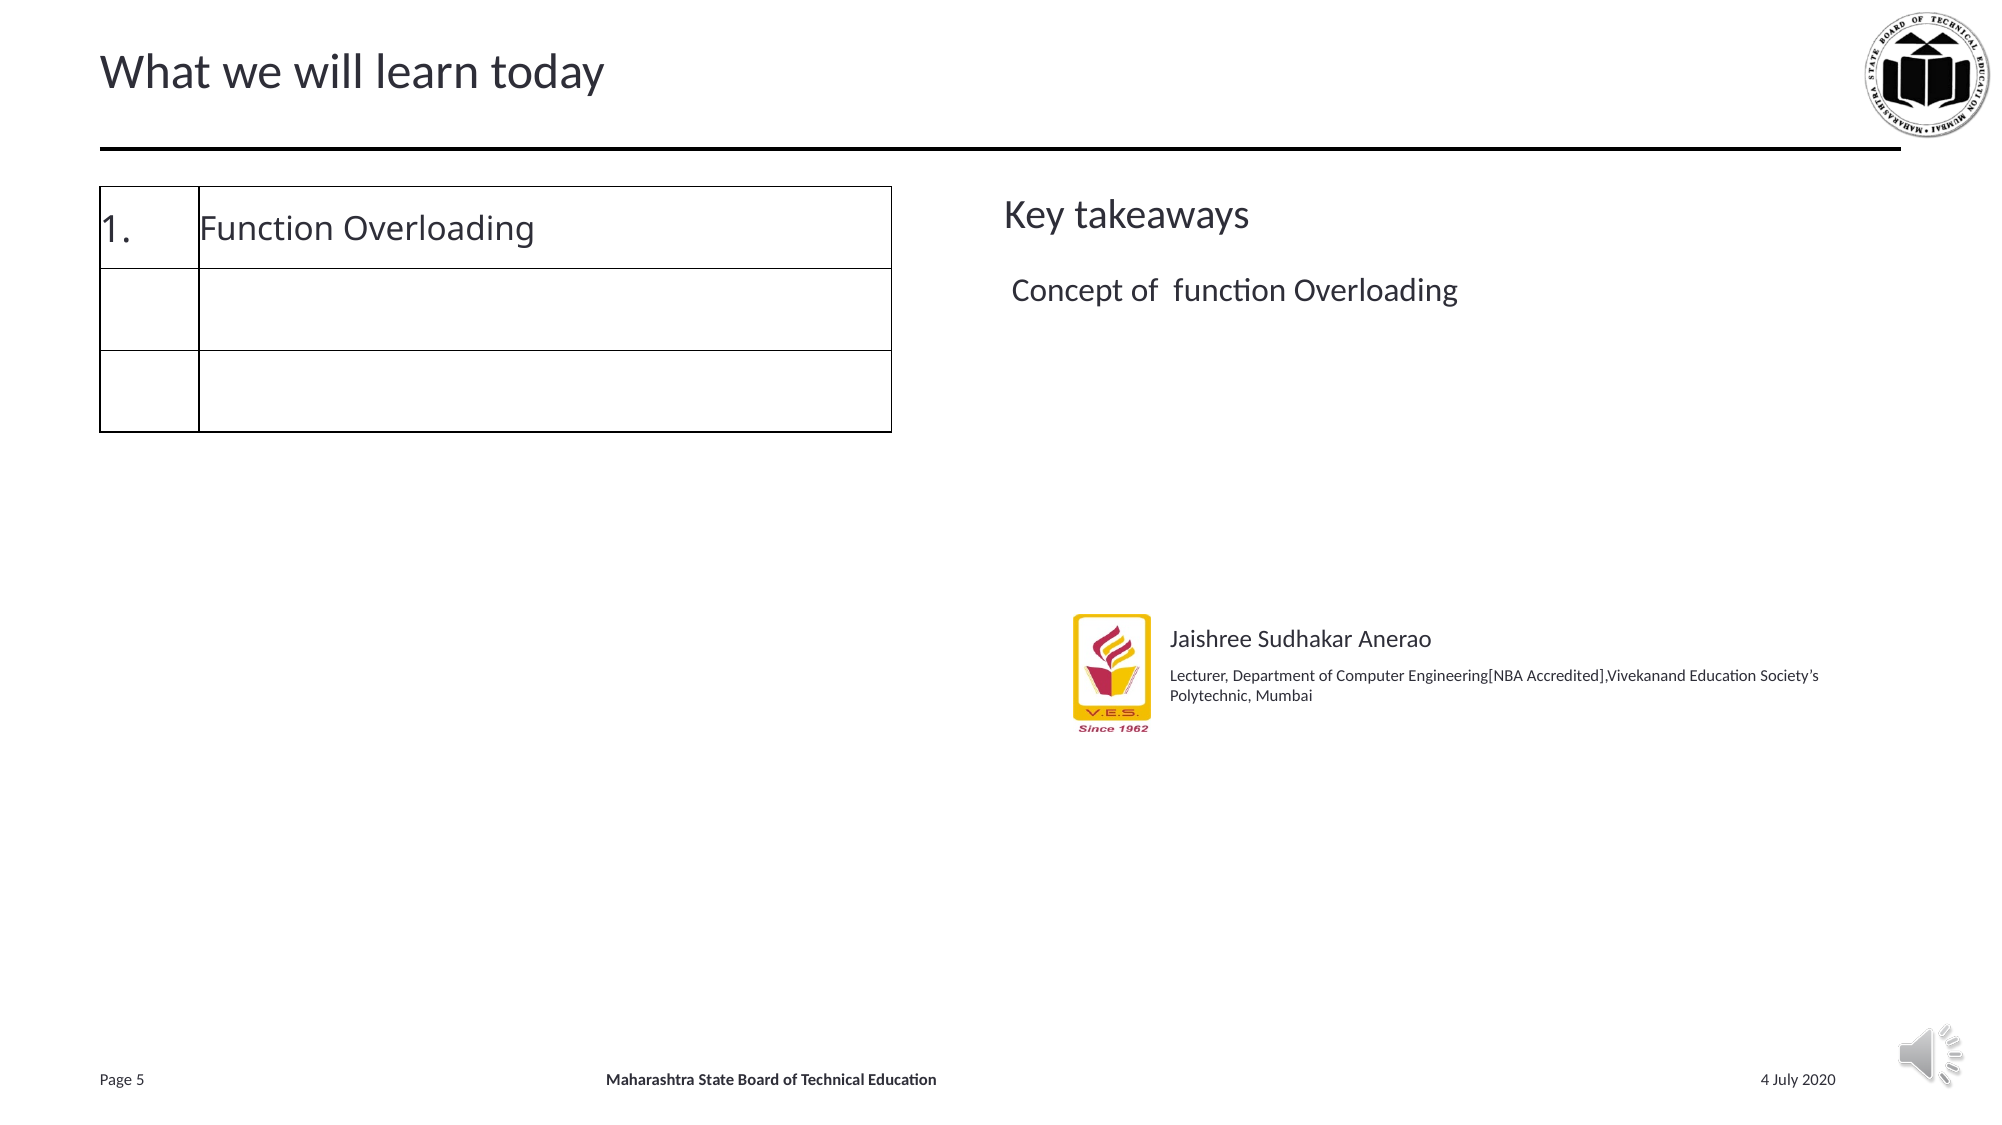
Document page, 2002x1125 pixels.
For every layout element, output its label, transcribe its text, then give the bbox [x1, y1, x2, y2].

picture [1073, 614, 1151, 732]
table_cell [200, 269, 891, 350]
table_header Function Overloading [200, 187, 891, 268]
table_cell [200, 351, 891, 431]
list Lecturer, Department of Computer Engineering[NBA Accredited],Vivekanand Education Society’s Polytechnic, Mumbai [1170, 665, 1866, 695]
title What we will learn today [100, 48, 1901, 146]
table_header 1. [101, 187, 198, 268]
list Jaishree Sudhakar Anerao [1170, 625, 1677, 655]
picture [1898, 1022, 1966, 1090]
table_cell [101, 351, 198, 431]
list Key takeaways [1004, 186, 1901, 248]
picture [1852, 0, 2001, 149]
list Concept of function Overloading [1004, 268, 1901, 533]
table_cell [101, 269, 198, 350]
